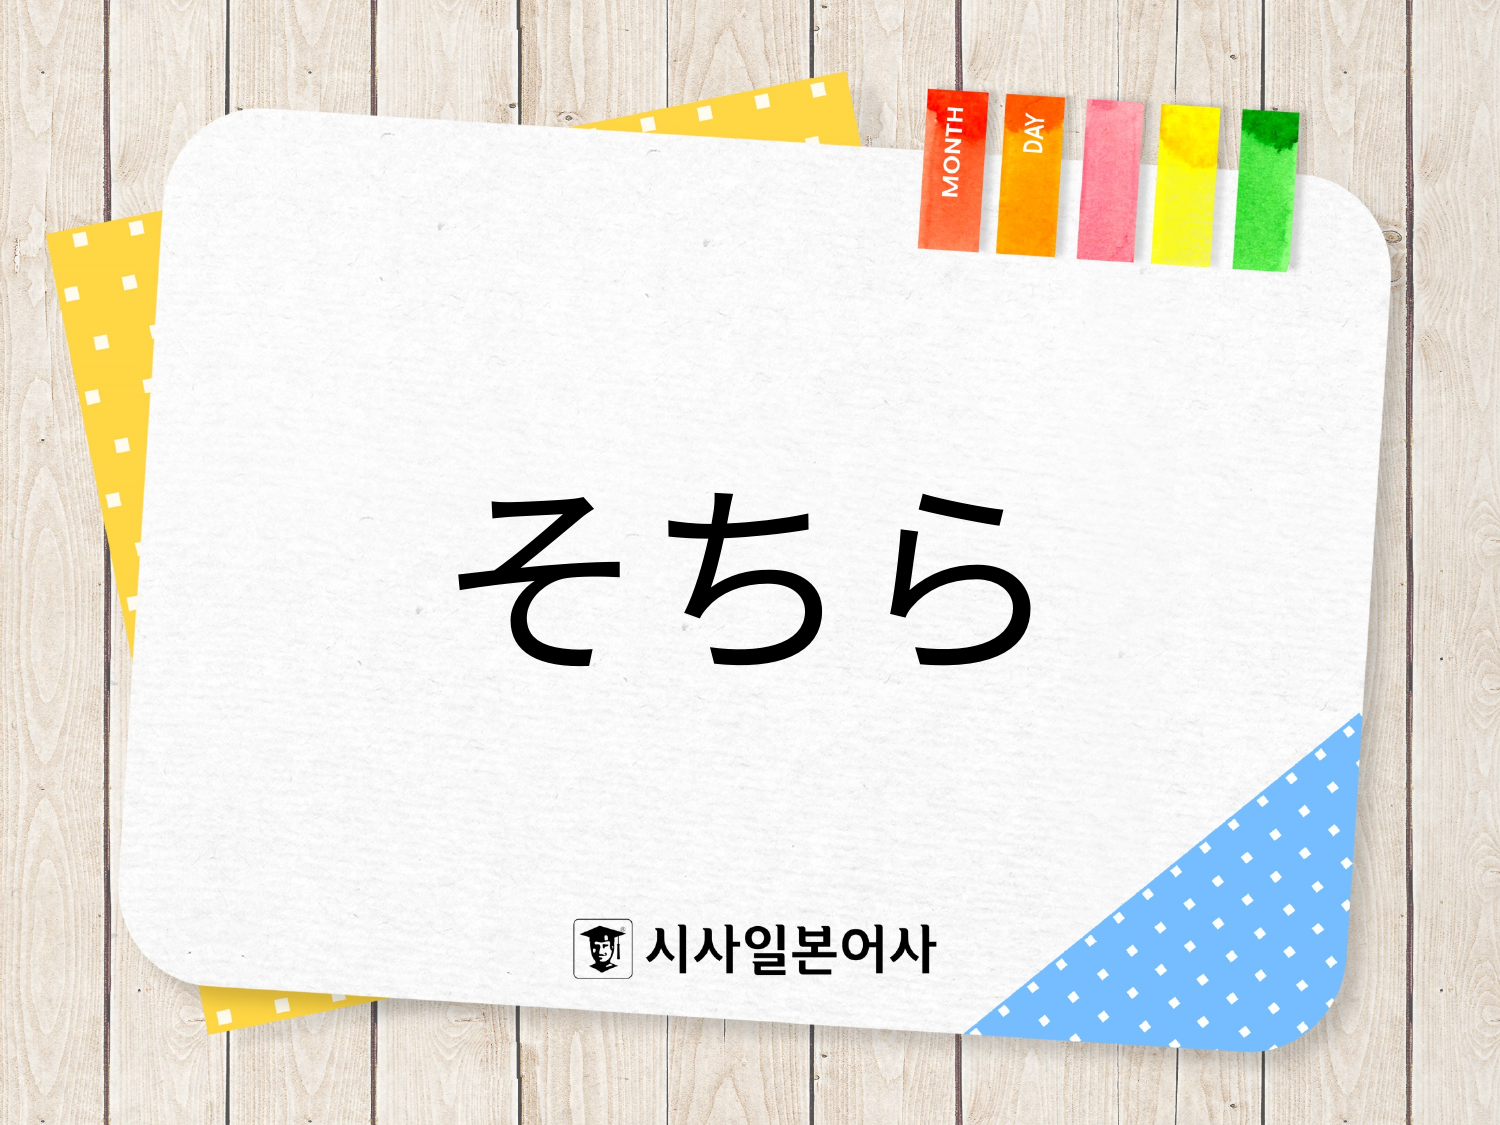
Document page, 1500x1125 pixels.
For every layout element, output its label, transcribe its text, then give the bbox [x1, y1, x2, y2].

picture [0, 0, 1500, 1125]
title そちら [75, 338, 1425, 811]
